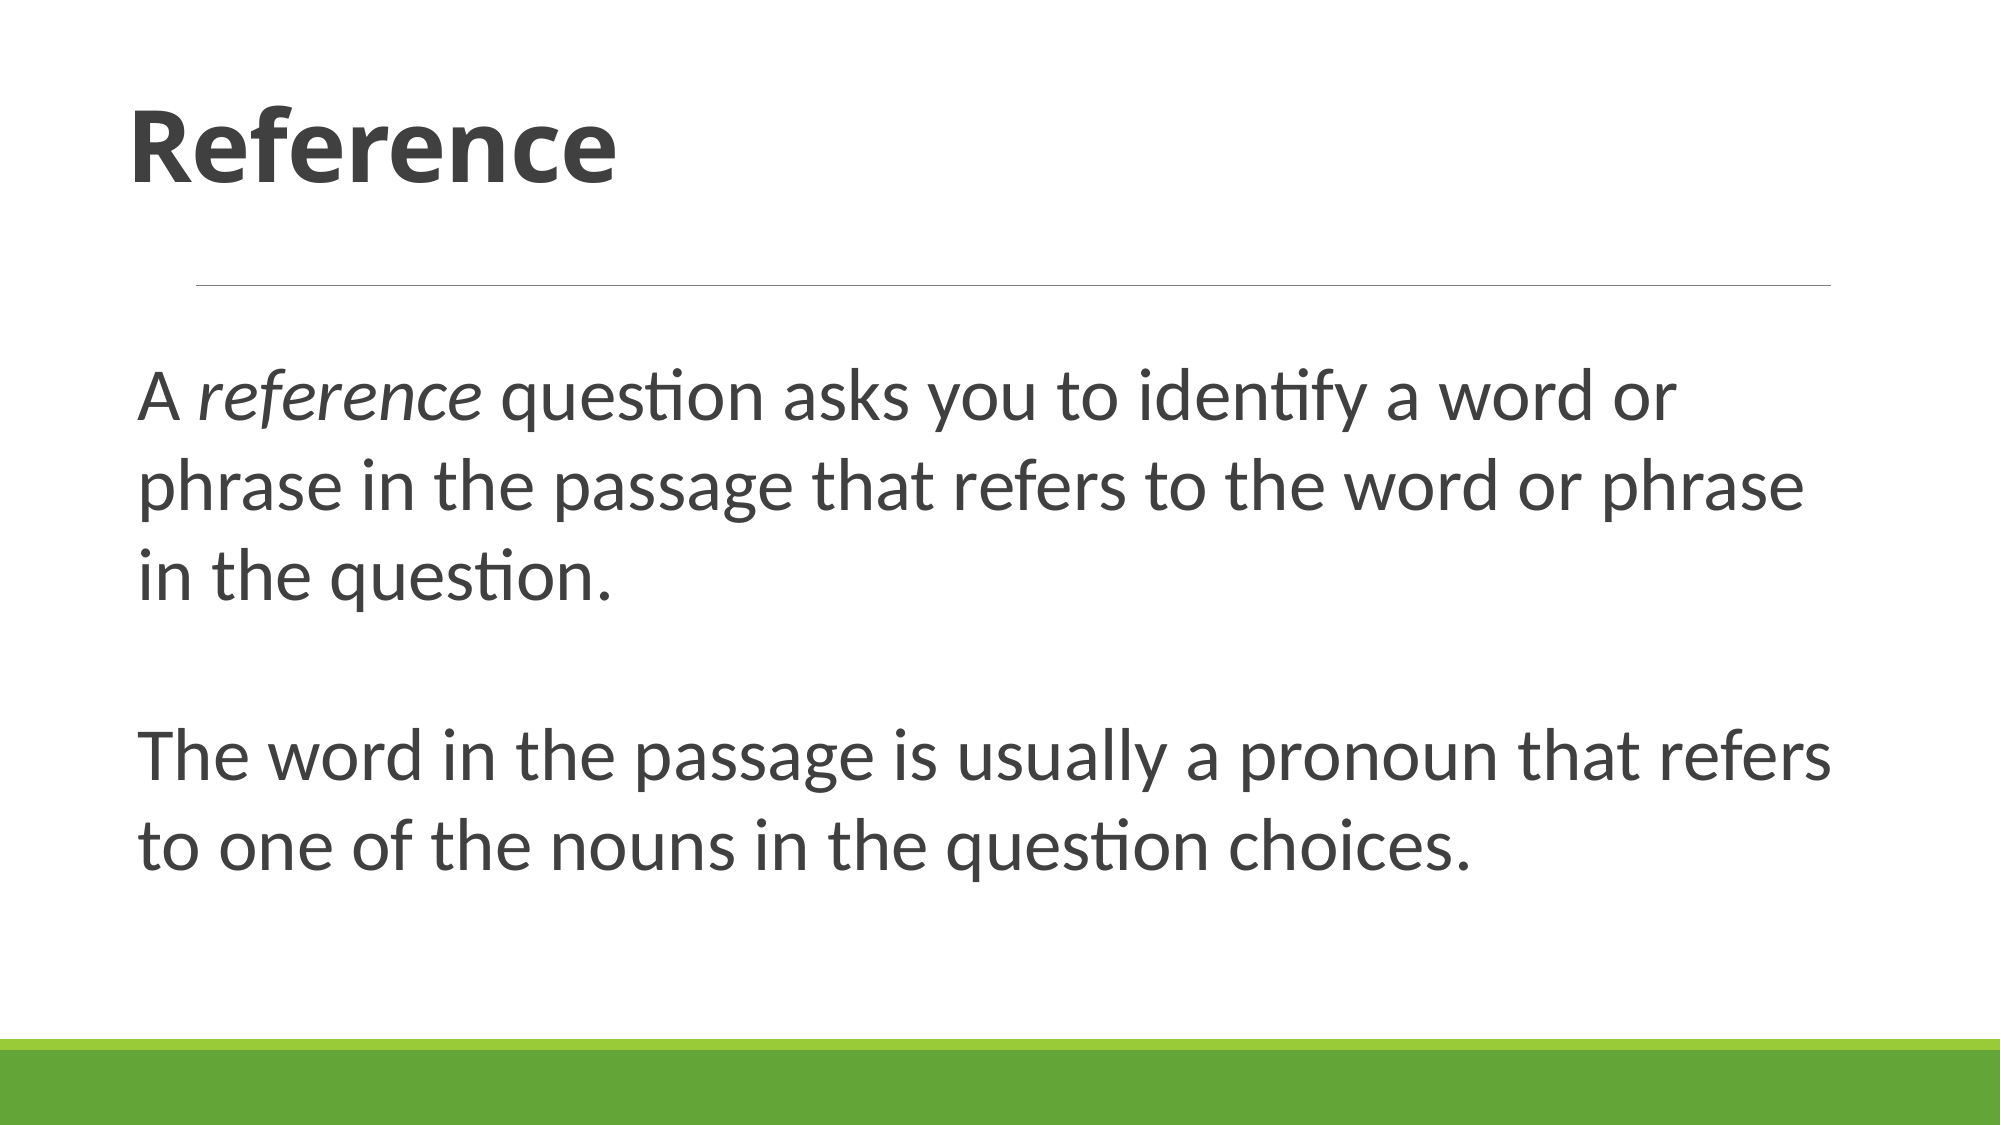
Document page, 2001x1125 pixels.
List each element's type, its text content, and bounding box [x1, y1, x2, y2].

list A reference question asks you to identify a word or phrase in the passage that refers to the word or phrase in the question. The word in the passage is usually a pronoun that refers to one of the nouns in the question choices. [137, 338, 1863, 1014]
title Reference [111, 40, 1863, 210]
